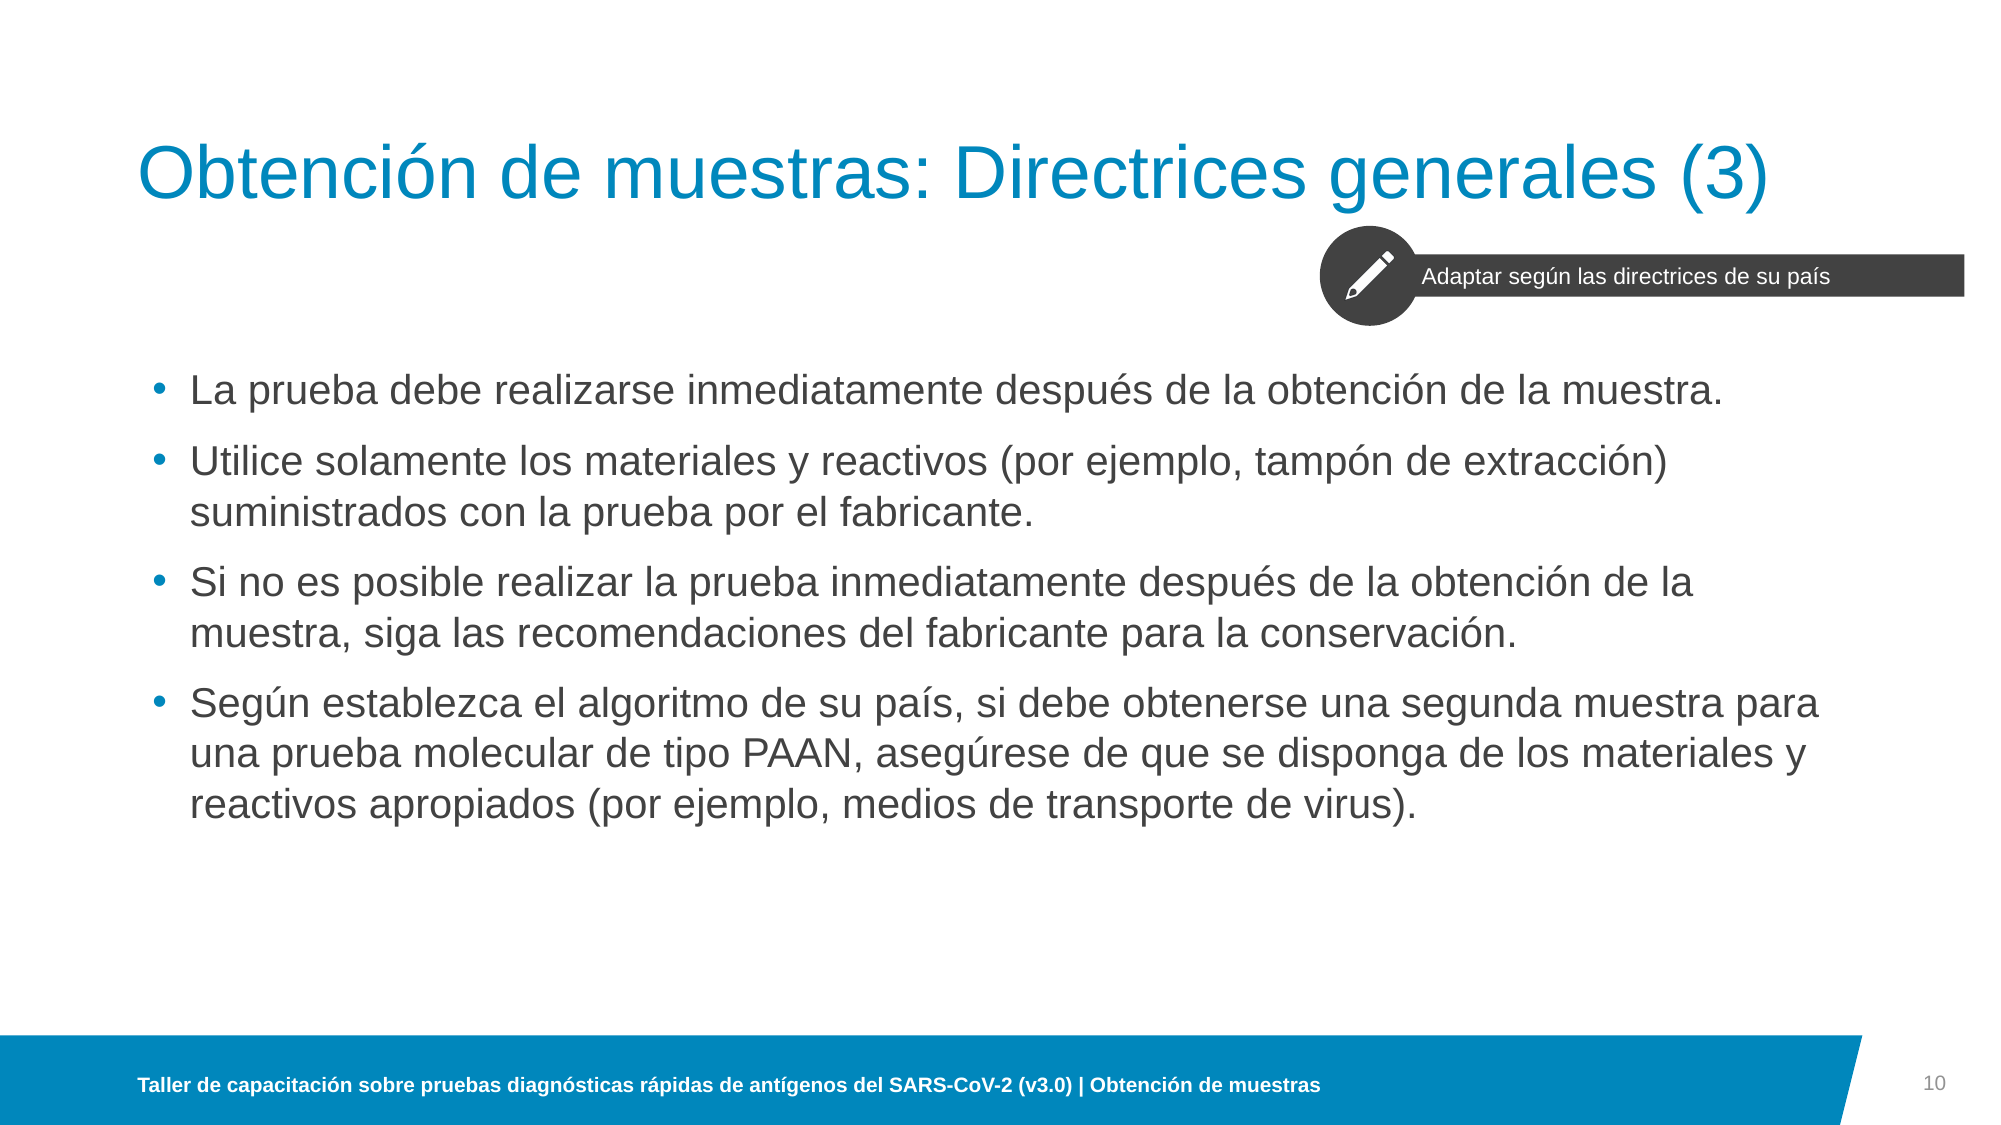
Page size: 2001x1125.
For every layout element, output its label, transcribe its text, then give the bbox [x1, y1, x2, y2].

slide_number 10 [1862, 1035, 1947, 1125]
list La prueba debe realizarse inmediatamente después de la obtención de la muestra. Utilice solamente los materiales y reactivos (por ejemplo, tampón de extracción) suministrados con la prueba por el fabricante. Si no es posible realizar la prueba inmediatamente después de la obtención de la muestra, siga las recomendaciones del fabricante para la conservación. Según establezca el algoritmo de su país, si debe obtenerse una segunda muestra para una prueba molecular de tipo PAAN, asegúrese de que se disponga de los materiales y reactivos apropiados (por ejemplo, medios de transporte de virus). [137, 284, 1863, 1014]
footer Taller de capacitación sobre pruebas diagnósticas rápidas de antígenos del SARS-CoV-2 (v3.0) | Obtención de muestras [137, 1042, 1338, 1125]
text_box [1320, 226, 1965, 325]
title Obtención de muestras: Directrices generales (3) [137, 59, 1863, 215]
